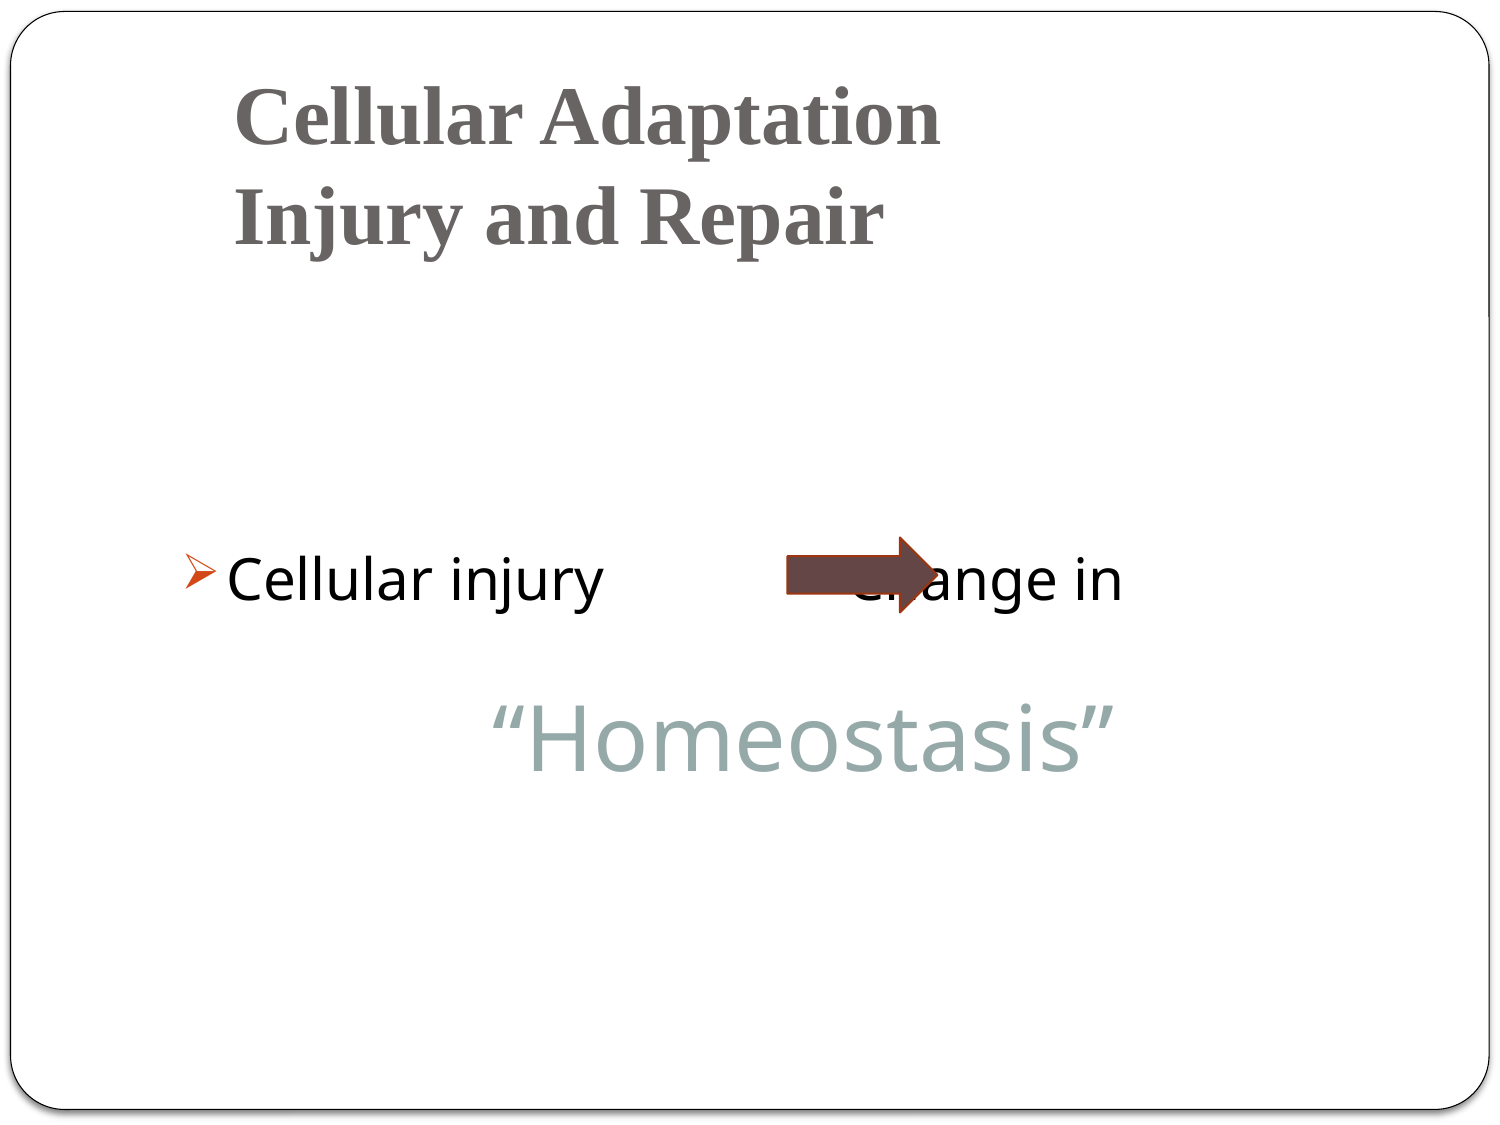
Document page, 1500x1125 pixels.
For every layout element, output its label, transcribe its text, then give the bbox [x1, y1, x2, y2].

text_box [786, 536, 939, 614]
title Cellular Adaptation Injury and Repair [218, 113, 1235, 477]
list Cellular injury Change in “Homeostasis” [166, 500, 1442, 1075]
